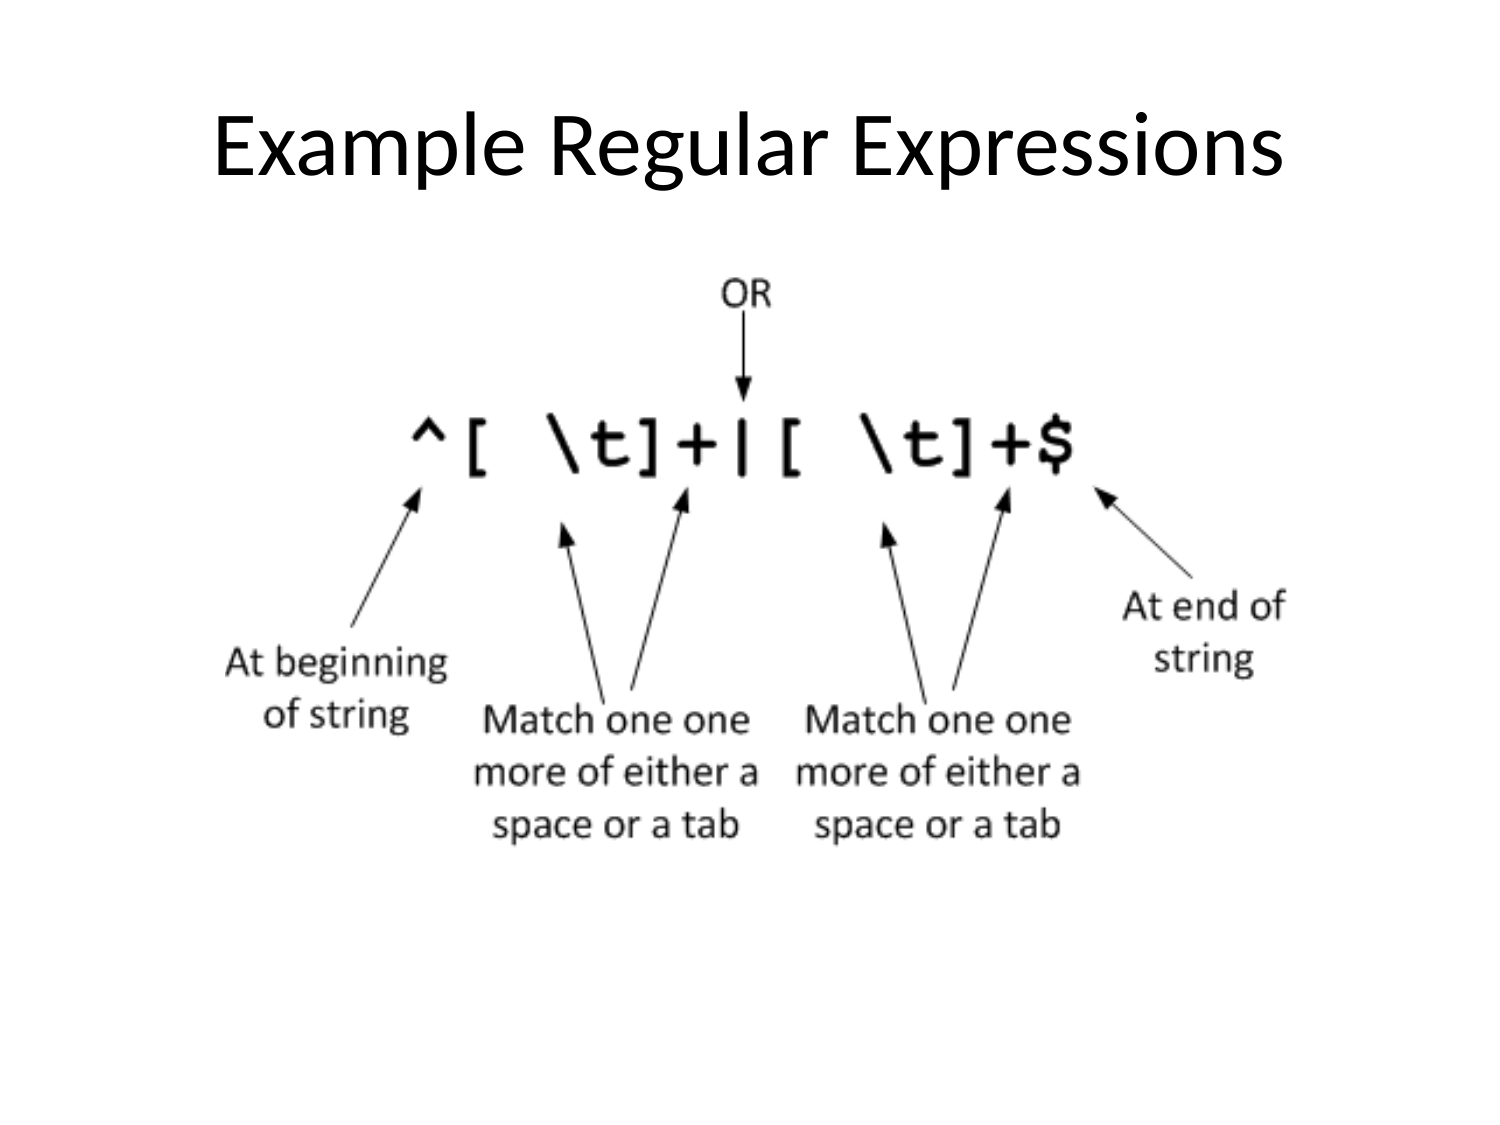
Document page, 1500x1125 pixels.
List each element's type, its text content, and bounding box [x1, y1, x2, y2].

picture [224, 262, 1296, 851]
title Example Regular Expressions [75, 45, 1425, 233]
